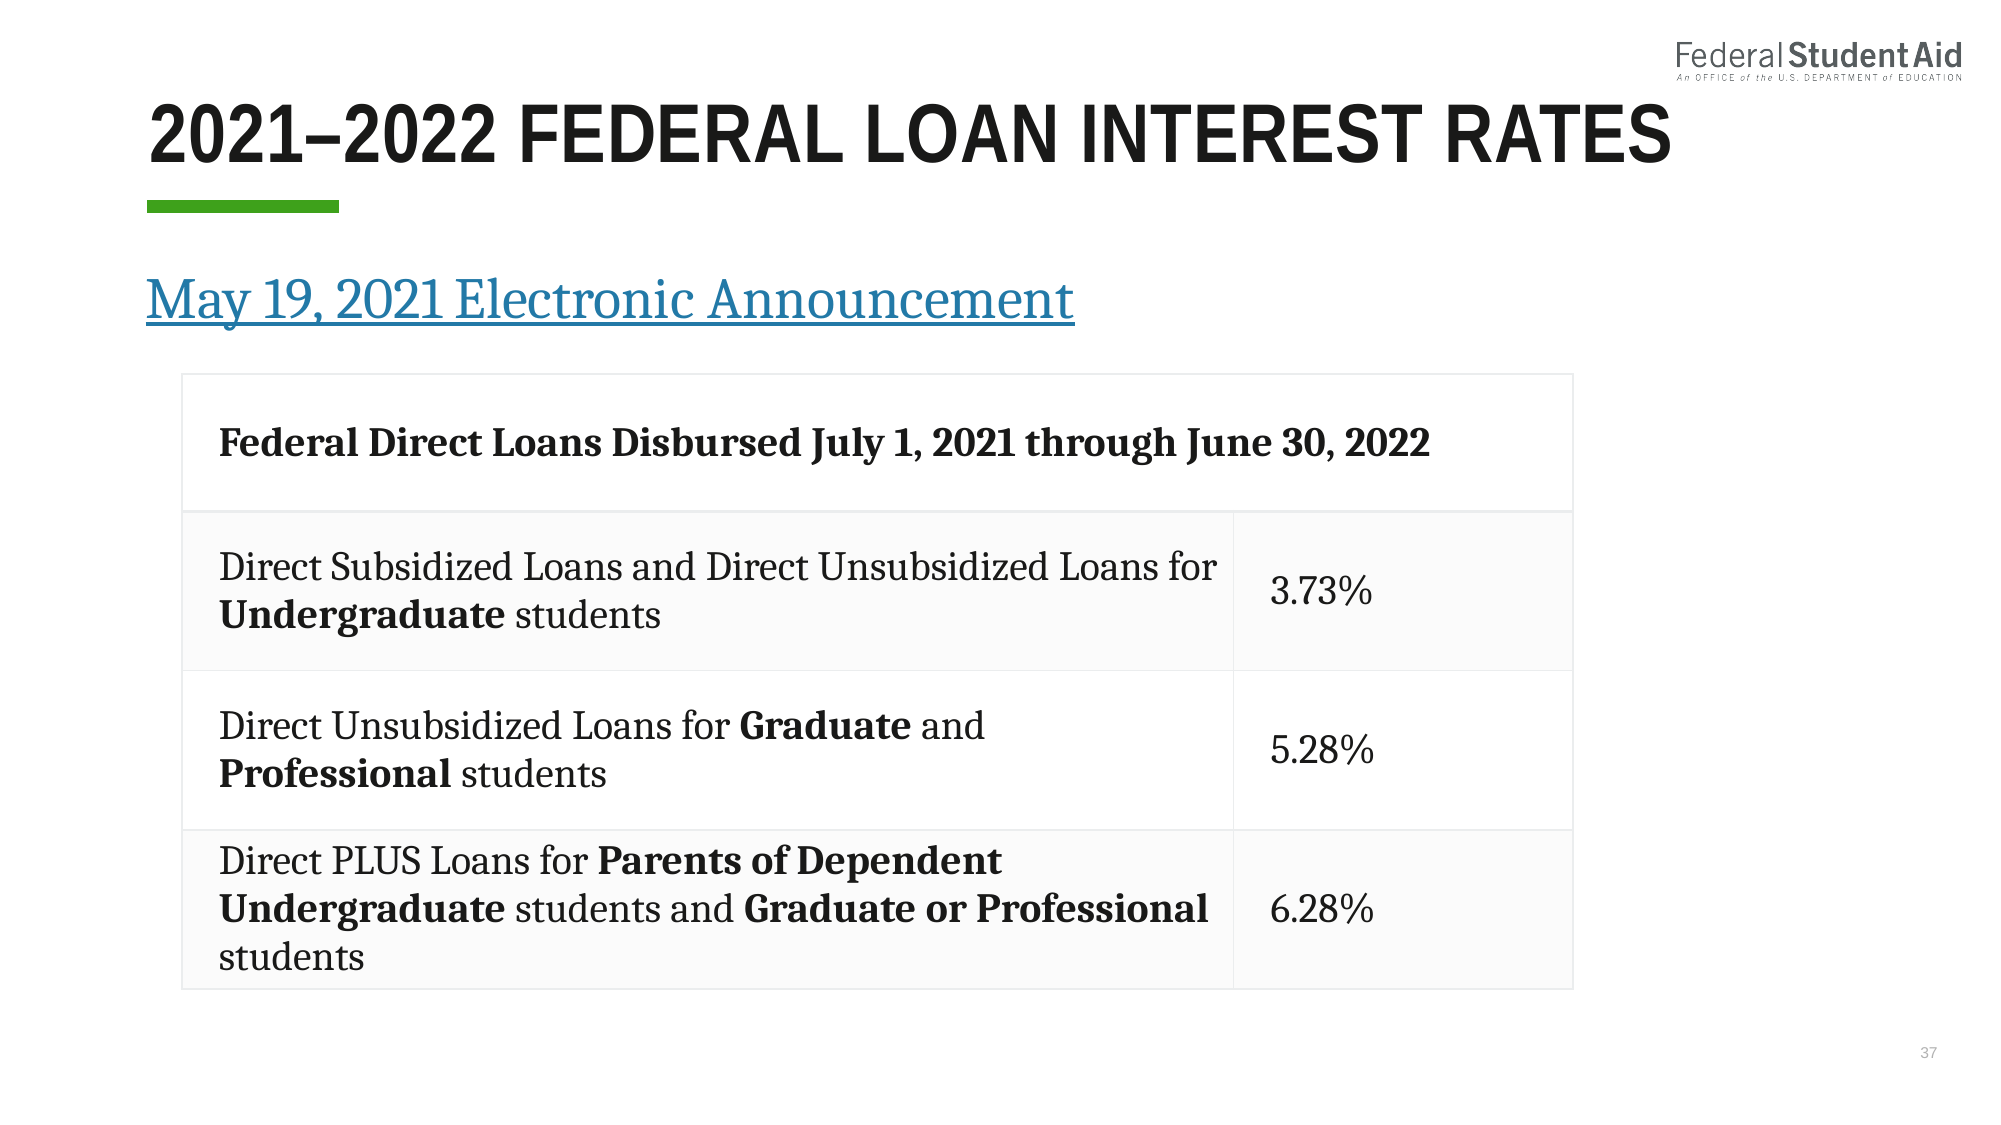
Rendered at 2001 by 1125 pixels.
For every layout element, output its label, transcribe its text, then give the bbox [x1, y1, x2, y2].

picture [1651, 16, 1986, 106]
slide_number 37 [1920, 1042, 1986, 1094]
table_cell 5.28% [1234, 671, 1572, 829]
table_header Federal Direct Loans Disbursed July 1, 2021 through June 30, 2022 [183, 375, 1572, 510]
table_cell Direct PLUS Loans for Parents of Dependent Undergraduate students and Graduate or Professional students [183, 831, 1233, 988]
table_cell 3.73% [1234, 513, 1572, 670]
text_box May 19, 2021 Electronic Announcement [130, 252, 1657, 359]
table_cell Direct Subsidized Loans and Direct Unsubsidized Loans for Undergraduate students [183, 513, 1233, 670]
table_cell 6.28% [1234, 831, 1572, 988]
title 2021–2022 Federal Loan interest rates [149, 57, 1752, 189]
table_cell Direct Unsubsidized Loans for Graduate and Professional students [183, 671, 1233, 829]
